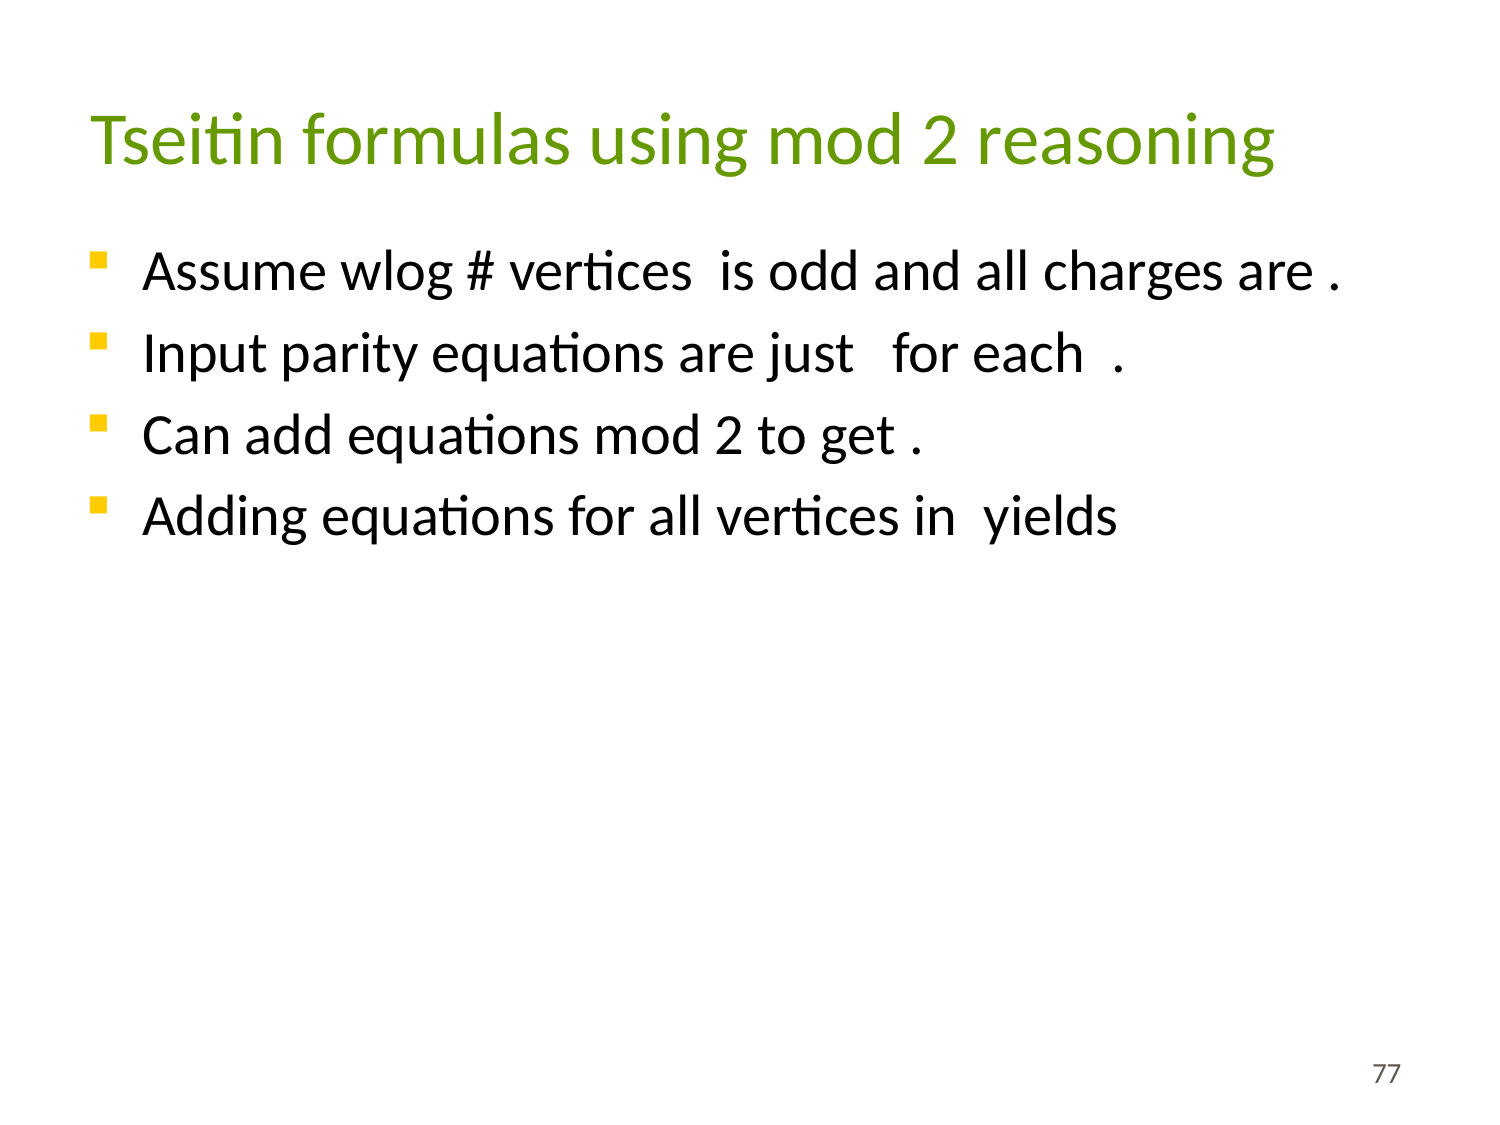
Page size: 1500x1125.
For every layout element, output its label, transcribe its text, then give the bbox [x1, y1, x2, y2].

slide_number 77 [1104, 1037, 1417, 1097]
title Tseitin formulas using mod 2 reasoning [75, 37, 1400, 188]
